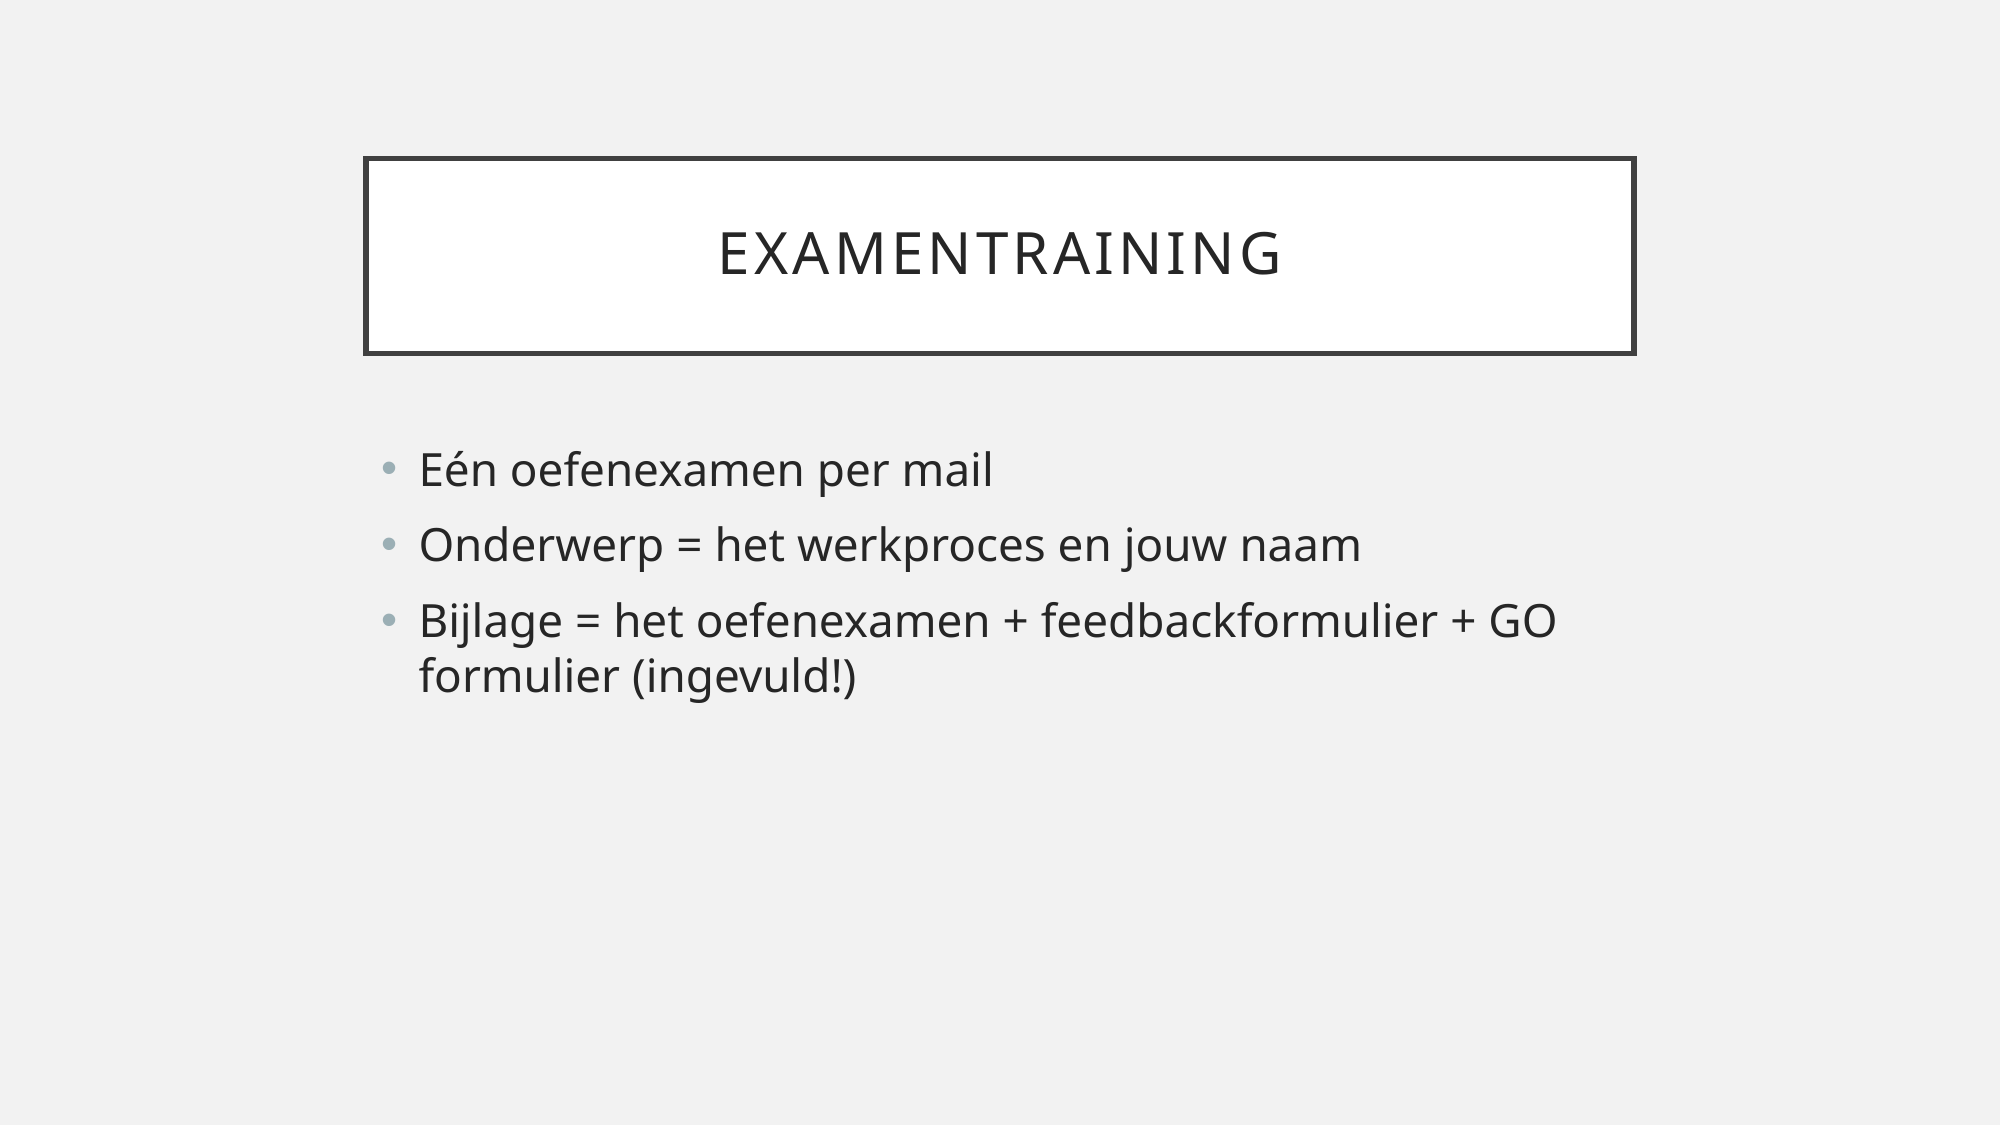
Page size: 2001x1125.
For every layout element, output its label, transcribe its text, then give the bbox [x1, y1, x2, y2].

title examentraining [363, 156, 1637, 356]
list Eén oefenexamen per mail Onderwerp = het werkproces en jouw naam Bijlage = het oefenexamen + feedbackformulier + GO formulier (ingevuld!) [366, 432, 1634, 942]
